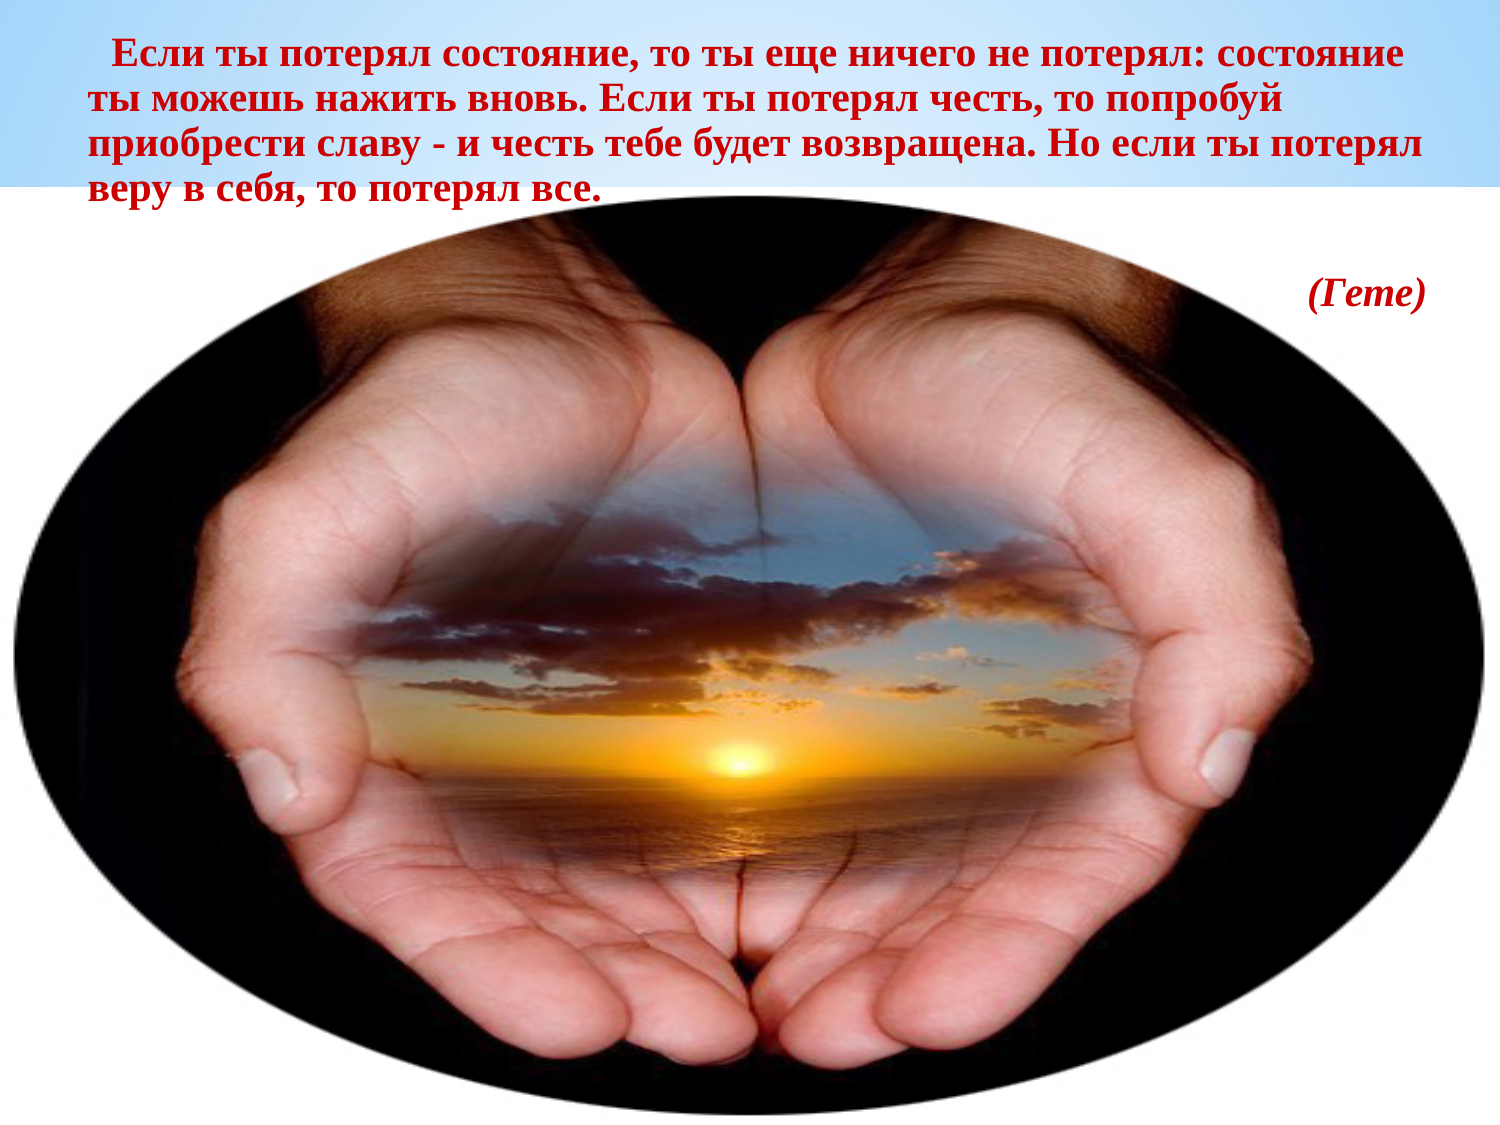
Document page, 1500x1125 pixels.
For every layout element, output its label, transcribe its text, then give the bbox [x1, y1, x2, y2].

list Если ты потерял состояние, то ты еще ничего не потерял: состояние ты можешь нажить вновь. Если ты потерял честь, то попробуй приобрести славу - и честь тебе будет возвращена. Но если ты потерял веру в себя, то потерял все. (Гете) [34, 23, 1466, 185]
picture [0, 187, 1500, 1125]
